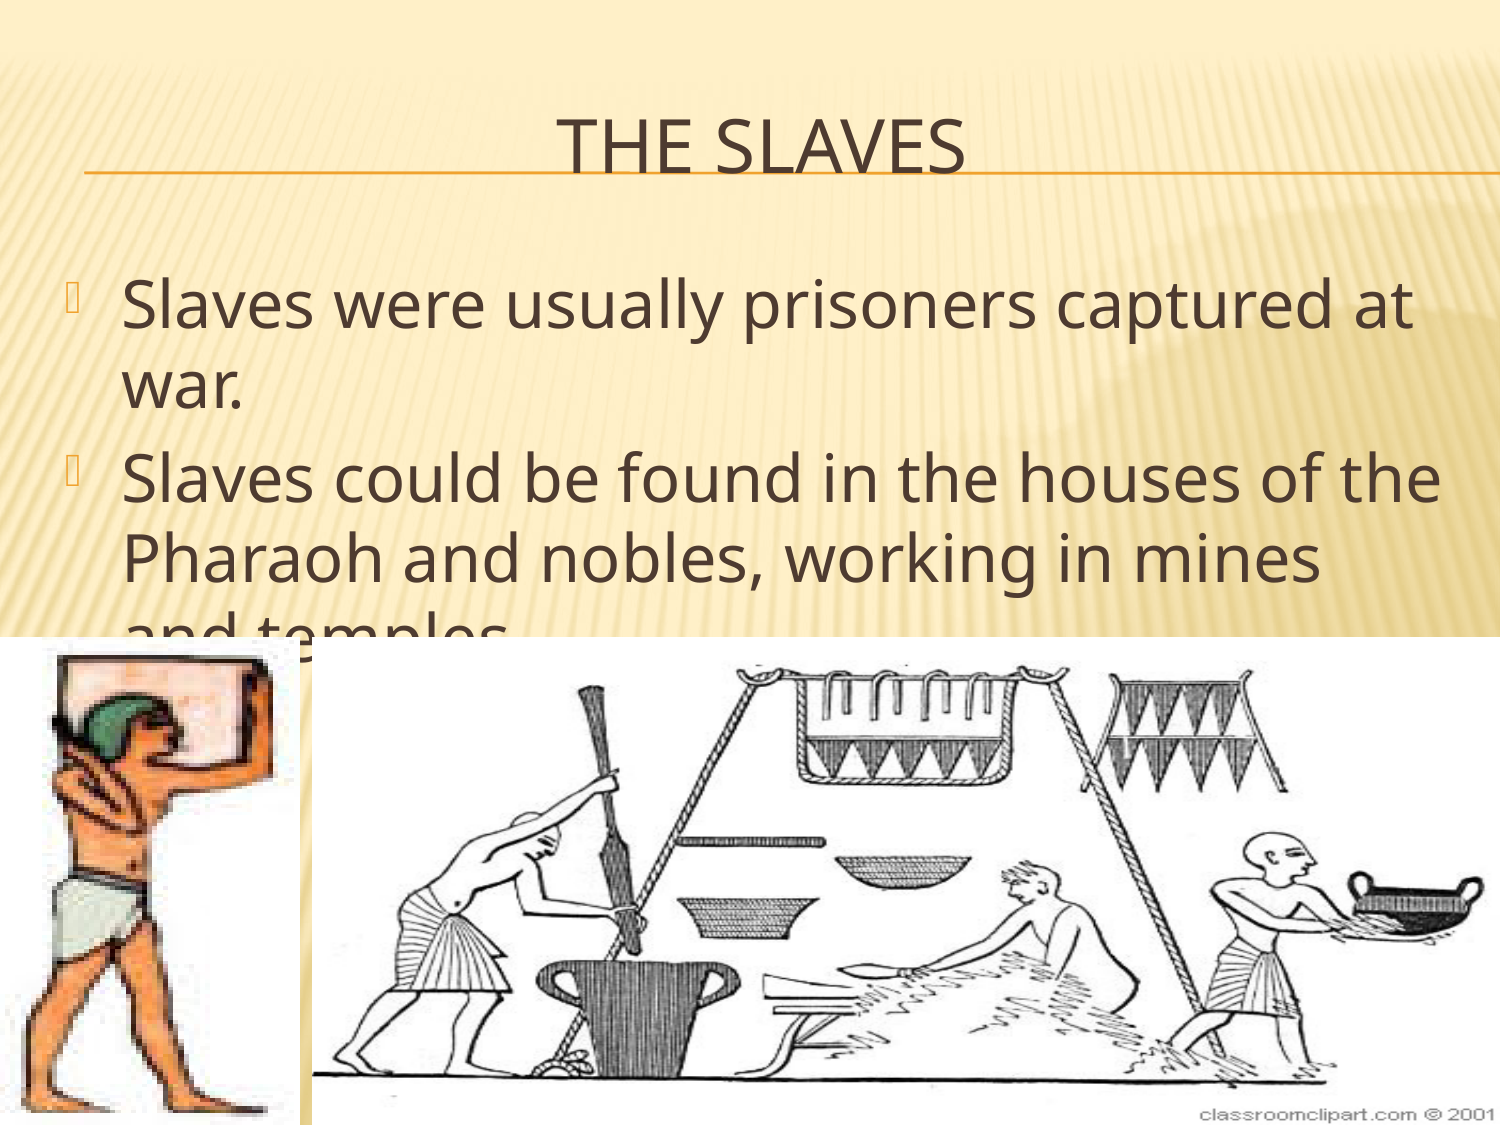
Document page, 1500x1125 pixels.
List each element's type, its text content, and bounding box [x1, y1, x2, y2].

picture [0, 637, 301, 1125]
list Slaves were usually prisoners captured at war. Slaves could be found in the houses of the Pharaoh and nobles, working in mines and temples. [50, 254, 1475, 639]
picture [312, 637, 1500, 1125]
title The slaves [50, 75, 1475, 213]
